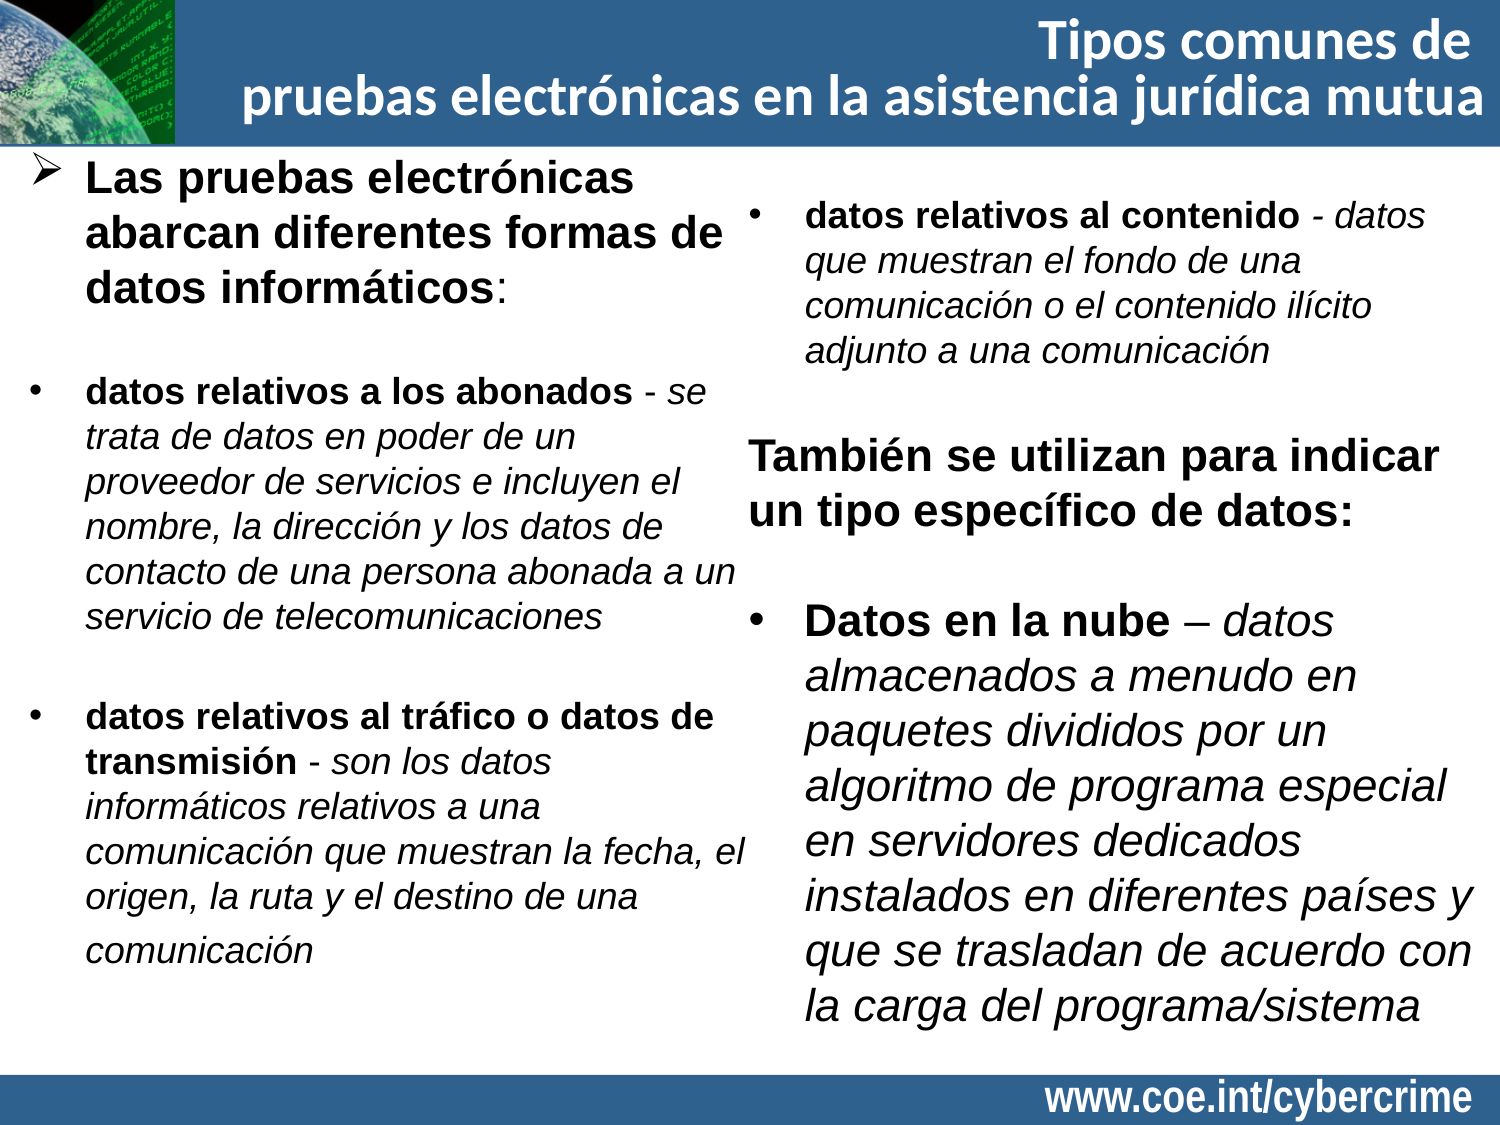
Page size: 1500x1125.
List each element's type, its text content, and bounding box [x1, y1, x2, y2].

text_box Las pruebas electrónicas abarcan diferentes formas de datos informáticos: datos relativos a los abonados - se trata de datos en poder de un proveedor de servicios e incluyen el nombre, la dirección y los datos de contacto de una persona abonada a un servicio de telecomunicaciones datos relativos al tráfico o datos de transmisión - son los datos informáticos relativos a una comunicación que muestran la fecha, el origen, la ruta y el destino de una comunicación [14, 140, 765, 980]
text_box Tipos comunes de pruebas electrónicas en la asistencia jurídica mutua [179, 0, 1500, 149]
text_box datos relativos al contenido - datos que muestran el fondo de una comunicación o el contenido ilícito adjunto a una comunicación También se utilizan para indicar un tipo específico de datos: Datos en la nube – datos almacenados a menudo en paquetes divididos por un algoritmo de programa especial en servidores dedicados instalados en diferentes países y que se trasladan de acuerdo con la carga del programa/sistema [733, 183, 1500, 1039]
picture [0, 0, 175, 144]
text_box [0, 1073, 1030, 1125]
text_box www.coe.int/cybercrime [1030, 1059, 1500, 1125]
